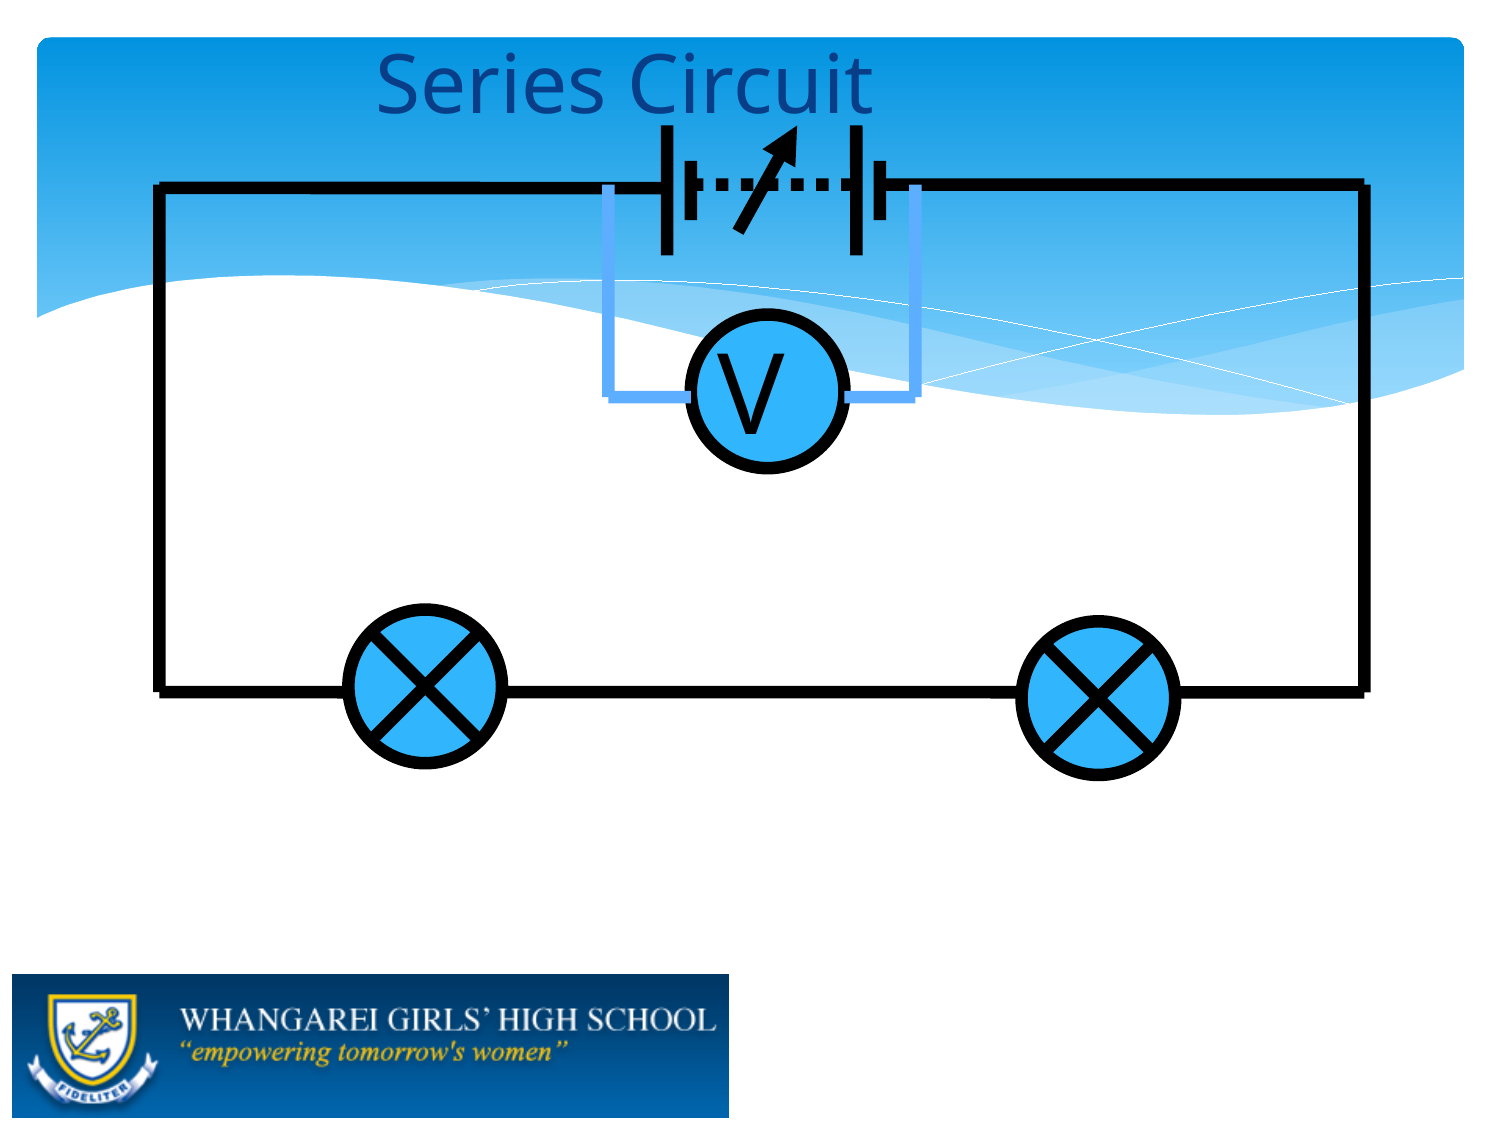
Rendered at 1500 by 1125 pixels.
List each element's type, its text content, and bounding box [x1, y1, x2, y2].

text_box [159, 125, 1365, 776]
picture [12, 974, 729, 1118]
list Series Circuit [360, 42, 1459, 138]
